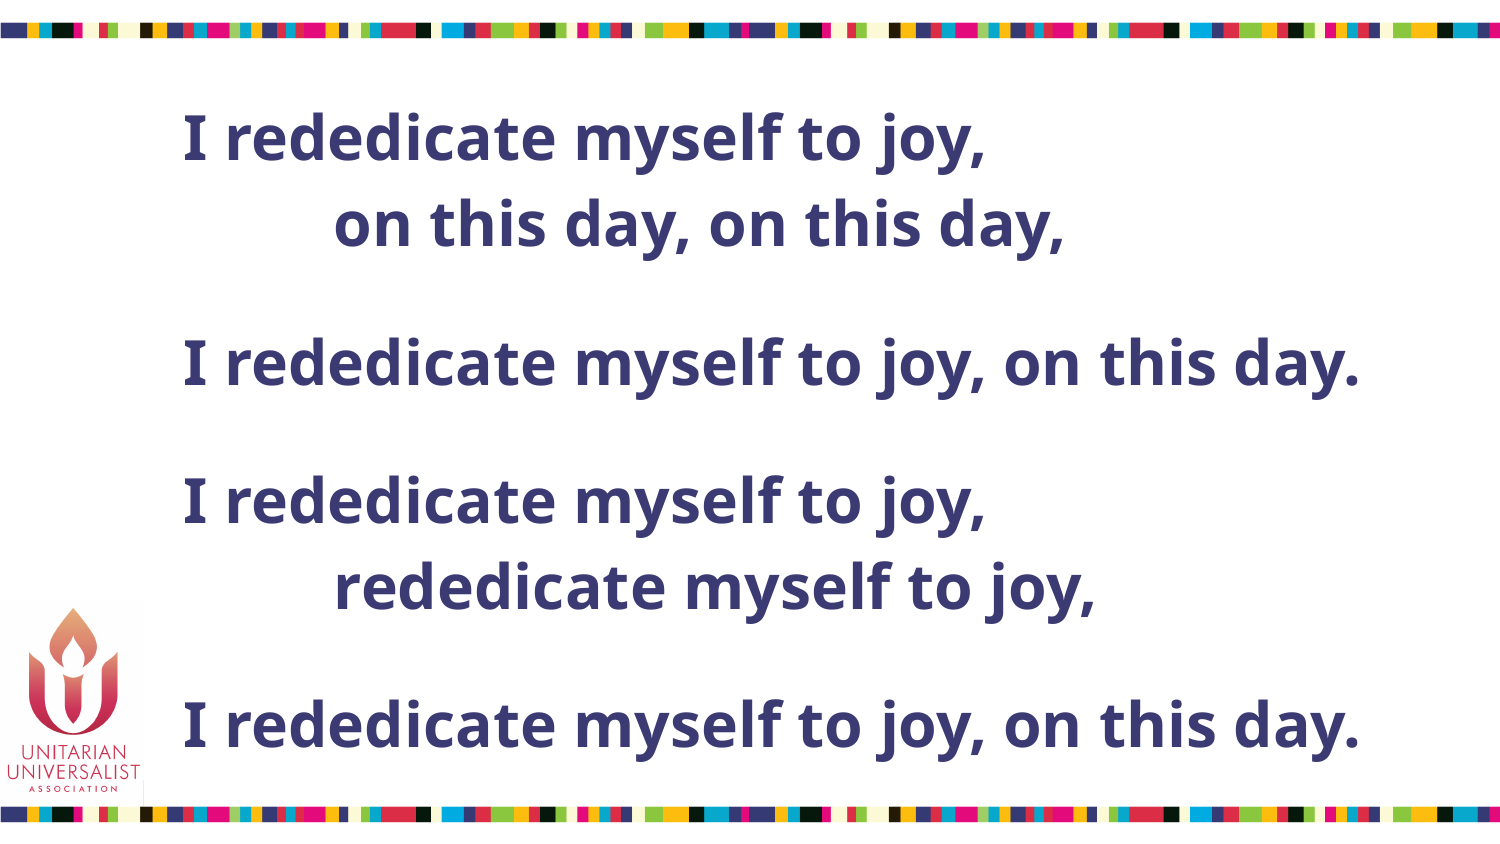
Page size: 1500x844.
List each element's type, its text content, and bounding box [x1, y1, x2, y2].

picture [0, 22, 1500, 40]
picture [0, 600, 1500, 824]
text_box I rededicate myself to joy, on this day, on this day, I rededicate myself to joy, on this day. I rededicate myself to joy, rededicate myself to joy, I rededicate myself to joy, on this day. [168, 72, 1421, 776]
